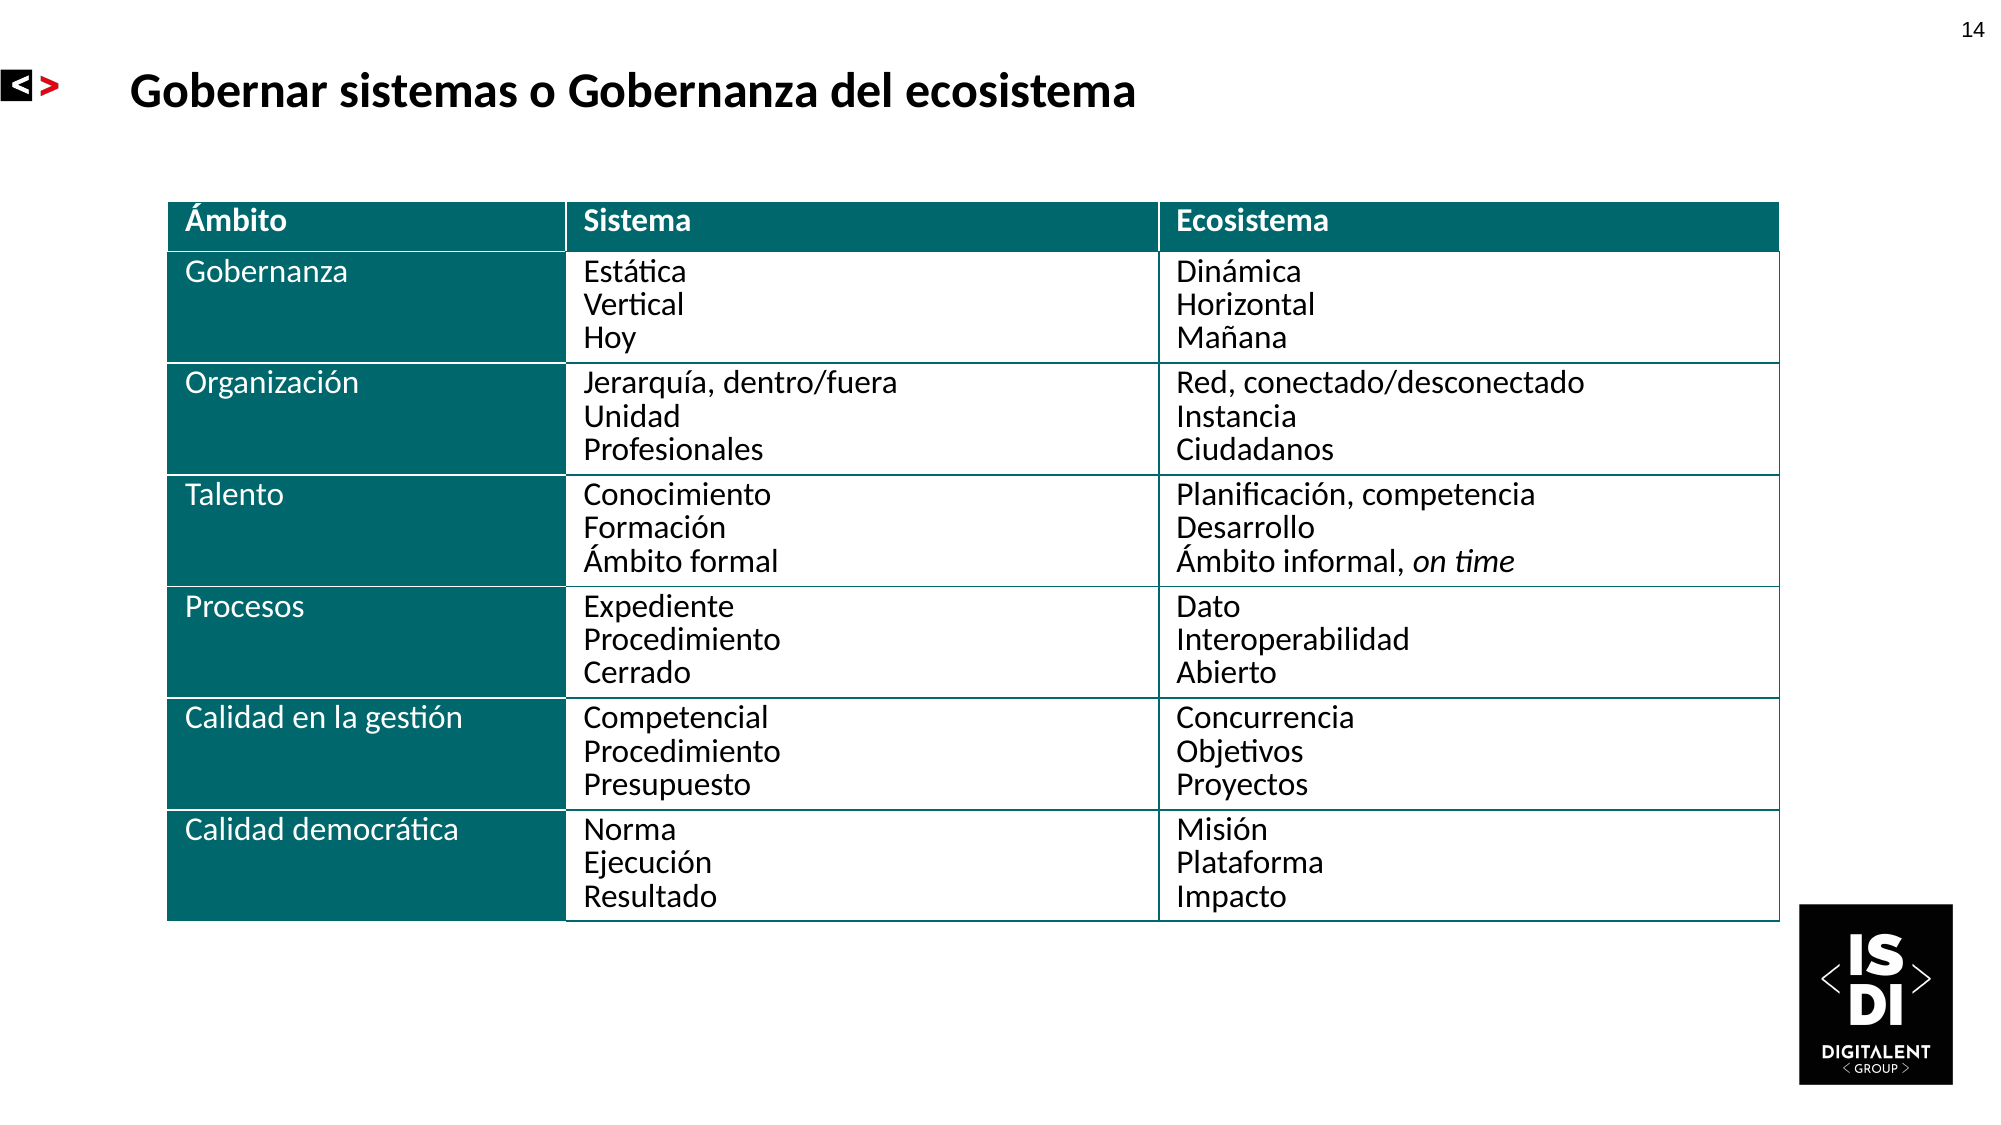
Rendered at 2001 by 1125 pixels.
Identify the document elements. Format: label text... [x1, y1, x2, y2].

table_cell Dato Interoperabilidad Abierto [1160, 587, 1779, 697]
table_cell Expediente Procedimiento Cerrado [566, 587, 1158, 697]
table_cell Norma Ejecución Resultado [566, 811, 1158, 920]
table_cell Organización [167, 364, 566, 474]
table_cell Estática Vertical Hoy [566, 252, 1158, 362]
picture [1797, 902, 1955, 1087]
table_cell Concurrencia Objetivos Proyectos [1160, 699, 1779, 809]
table_cell Procesos [167, 587, 566, 697]
table_header Sistema [567, 202, 1158, 251]
table_cell Planificación, competencia Desarrollo Ámbito informal, on time [1160, 476, 1779, 586]
table_cell Talento [167, 476, 566, 586]
table_cell Red, conectado/desconectado Instancia Ciudadanos [1160, 364, 1779, 474]
table_cell Gobernanza [167, 252, 566, 362]
table_cell Jerarquía, dentro/fuera Unidad Profesionales [566, 364, 1158, 474]
table_cell Dinámica Horizontal Mañana [1160, 252, 1779, 362]
table_header Ámbito [168, 202, 565, 251]
picture [7, 73, 33, 100]
table_header Ecosistema [1160, 202, 1779, 251]
picture [37, 74, 59, 99]
table_cell Competencial Procedimiento Presupuesto [566, 699, 1158, 809]
table_cell Calidad en la gestión [167, 699, 566, 809]
table_cell Calidad democrática [167, 811, 566, 921]
table_cell Misión Plataforma Impacto [1160, 811, 1779, 920]
title Gobernar sistemas o Gobernanza del ecosistema [115, 37, 1888, 137]
table_cell Conocimiento Formación Ámbito formal [566, 476, 1158, 586]
